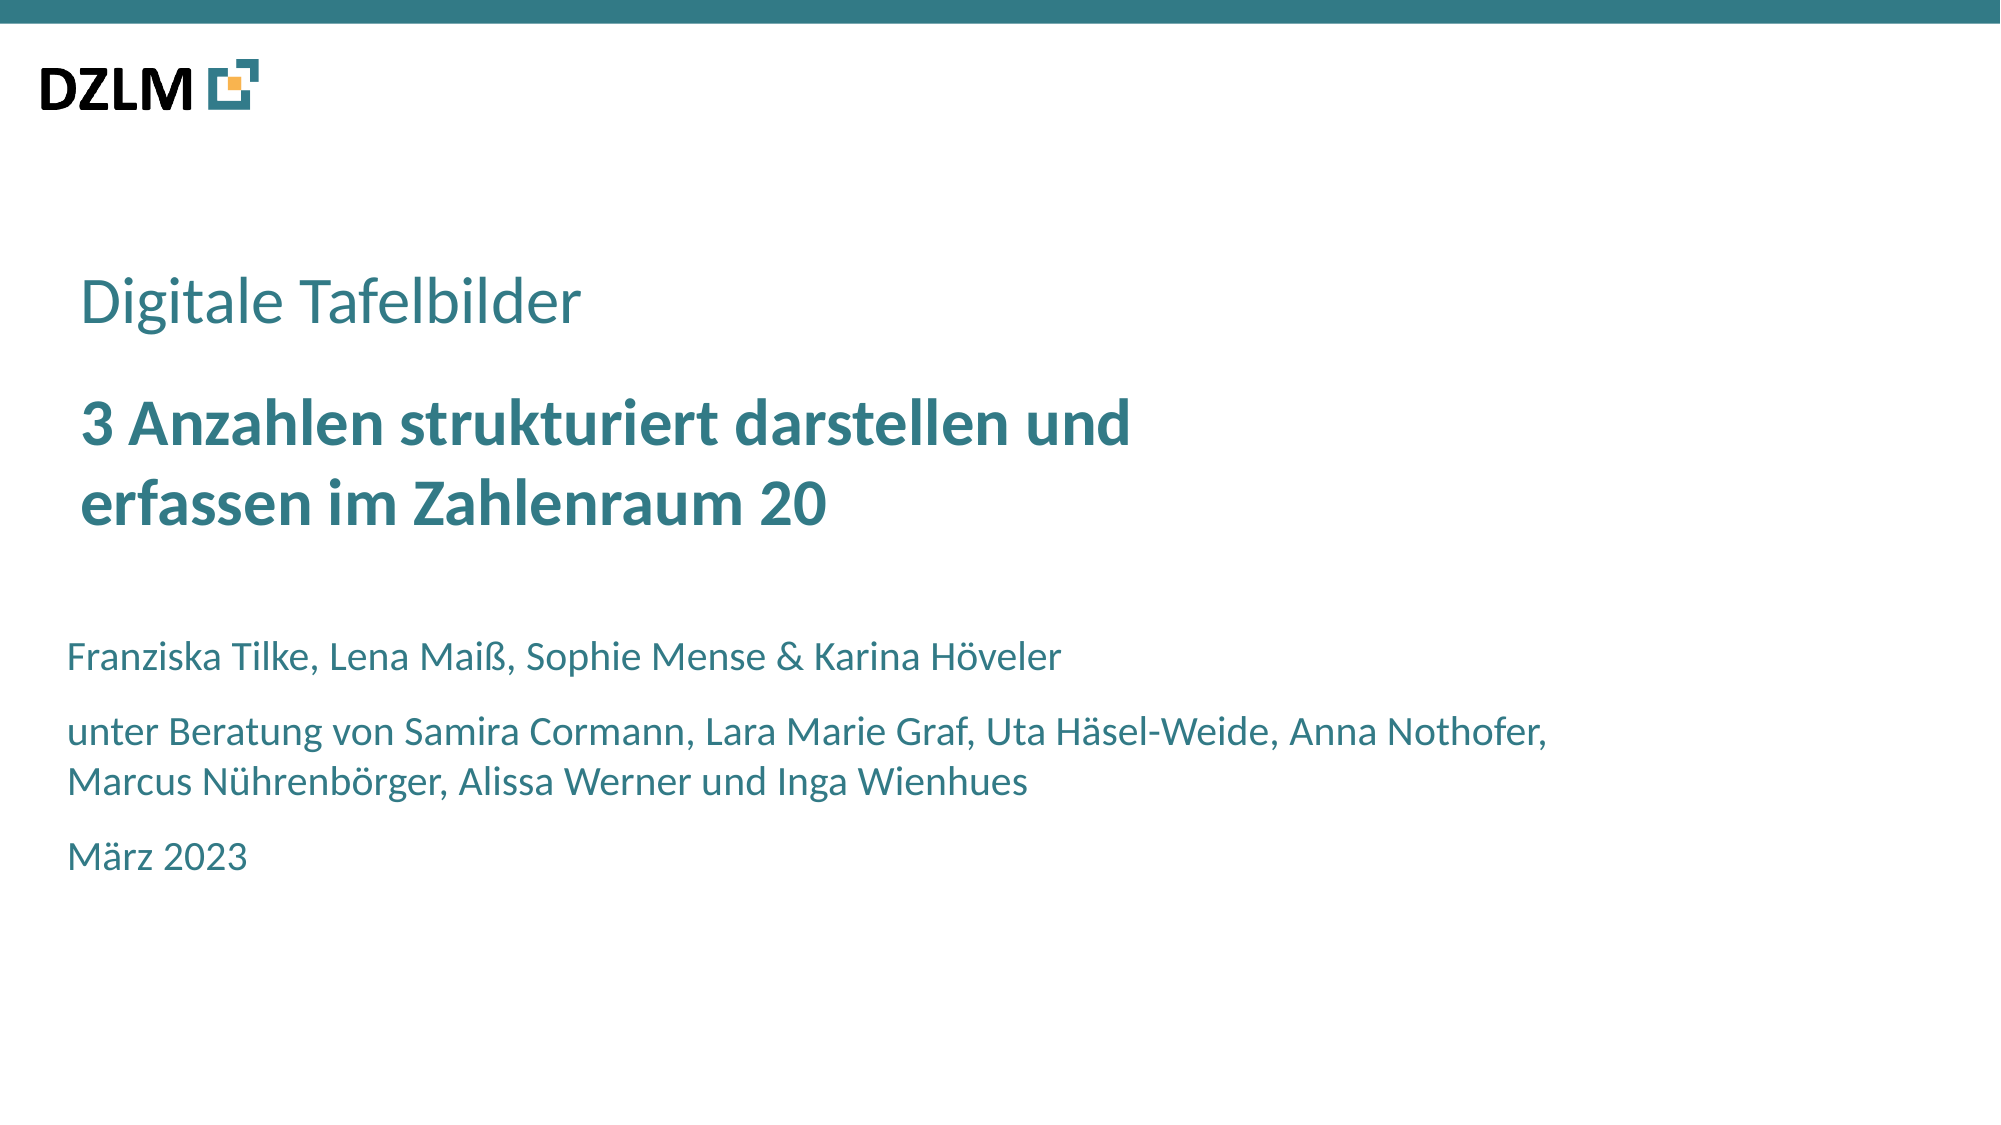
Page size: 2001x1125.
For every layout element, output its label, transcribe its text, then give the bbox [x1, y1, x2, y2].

picture [41, 59, 269, 113]
list Digitale Tafelbilder [80, 257, 1314, 340]
list 3 Anzahlen strukturiert darstellen und erfassen im Zahlenraum 20 [80, 378, 1314, 628]
list Franziska Tilke, Lena Maiß, Sophie Mense & Karina Höveler unter Beratung von Samira Cormann, Lara Marie Graf, Uta Häsel-Weide, Anna Nothofer, Marcus Nührenbörger, Alissa Werner und Inga Wienhues März 2023 [66, 628, 1929, 803]
